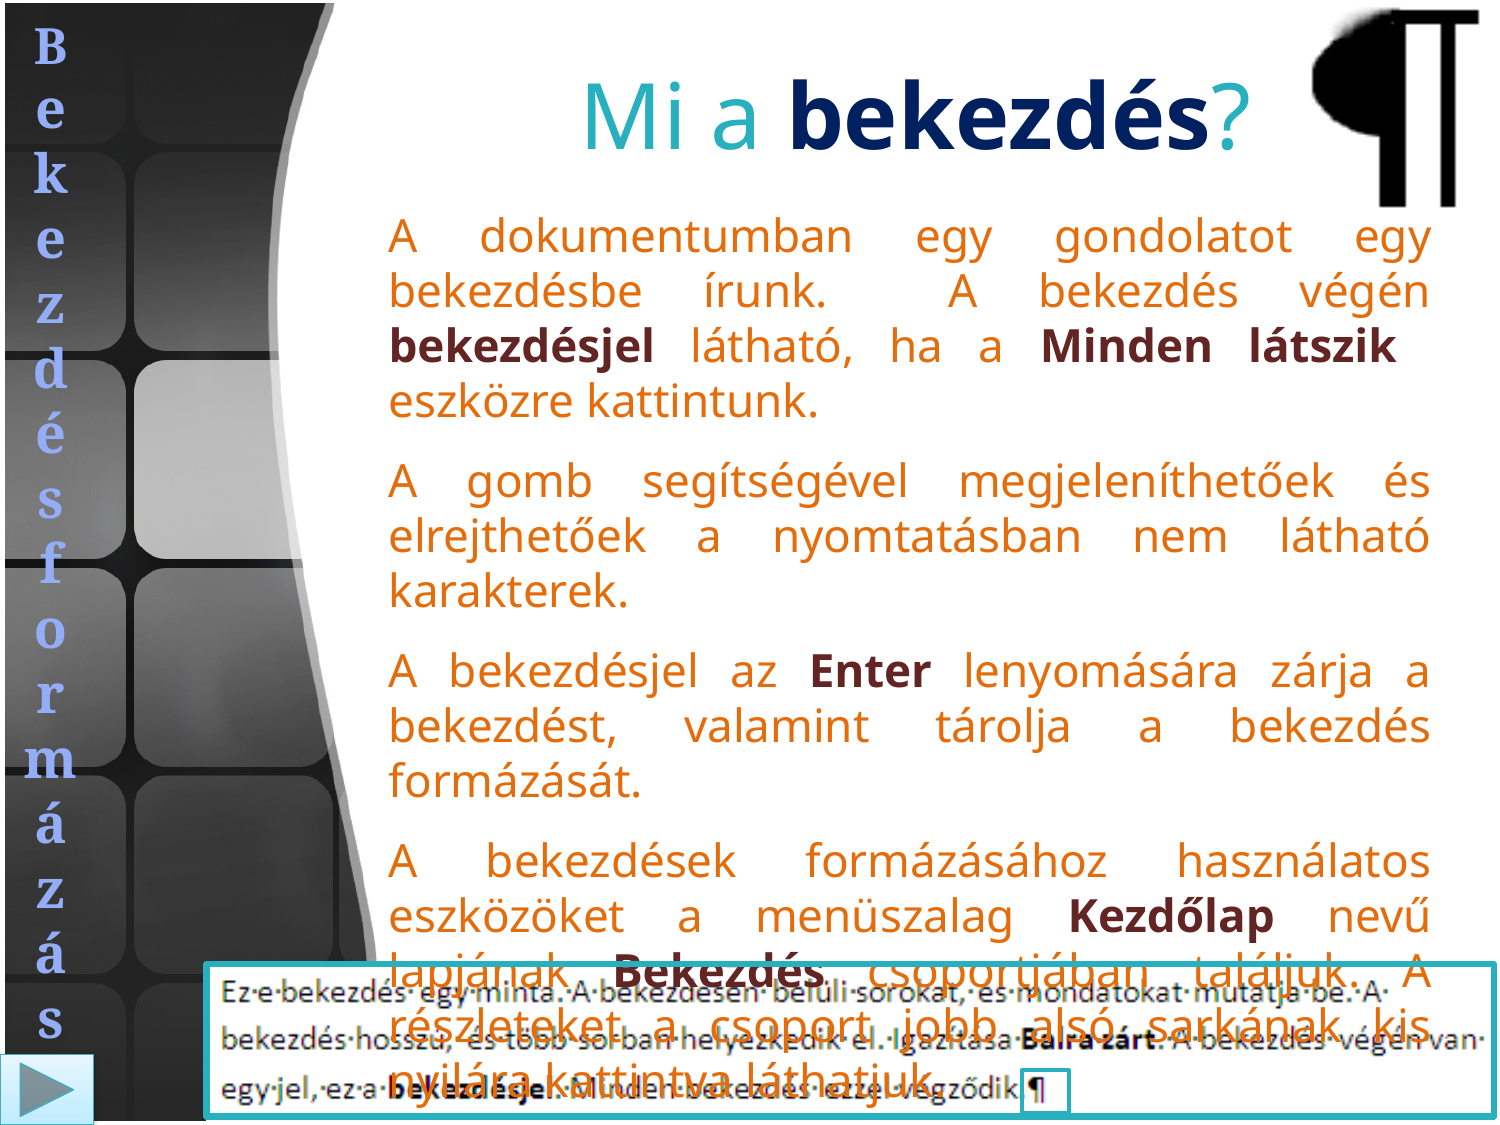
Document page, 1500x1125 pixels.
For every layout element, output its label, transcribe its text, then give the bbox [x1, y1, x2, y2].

title Mi a bekezdés? [383, 18, 1288, 198]
list A dokumentumban egy gondolatot egy bekezdésbe írunk. A bekezdés végén bekezdésjel látható, ha a Minden látszik eszközre kattintunk. A gomb segítségével megjeleníthetőek és elrejthetőek a nyomtatásban nem látható karakterek. A bekezdésjel az Enter lenyomására zárja a bekezdést, valamint tárolja a bekezdés formázását. A bekezdések formázásához használatos eszközöket a menüszalag Kezdőlap nevű lapjának Bekezdés csoportjában találjuk. A részleteket a csoport jobb alsó sarkának kis nyilára kattintva láthatjuk. A formázás hatása az egész bekezdésre vonatkozik. [373, 198, 1448, 962]
picture [0, 0, 1500, 1125]
text_box [0, 1054, 94, 1125]
text_box B e k e z d é s f o r m á z á s [0, 7, 107, 1057]
